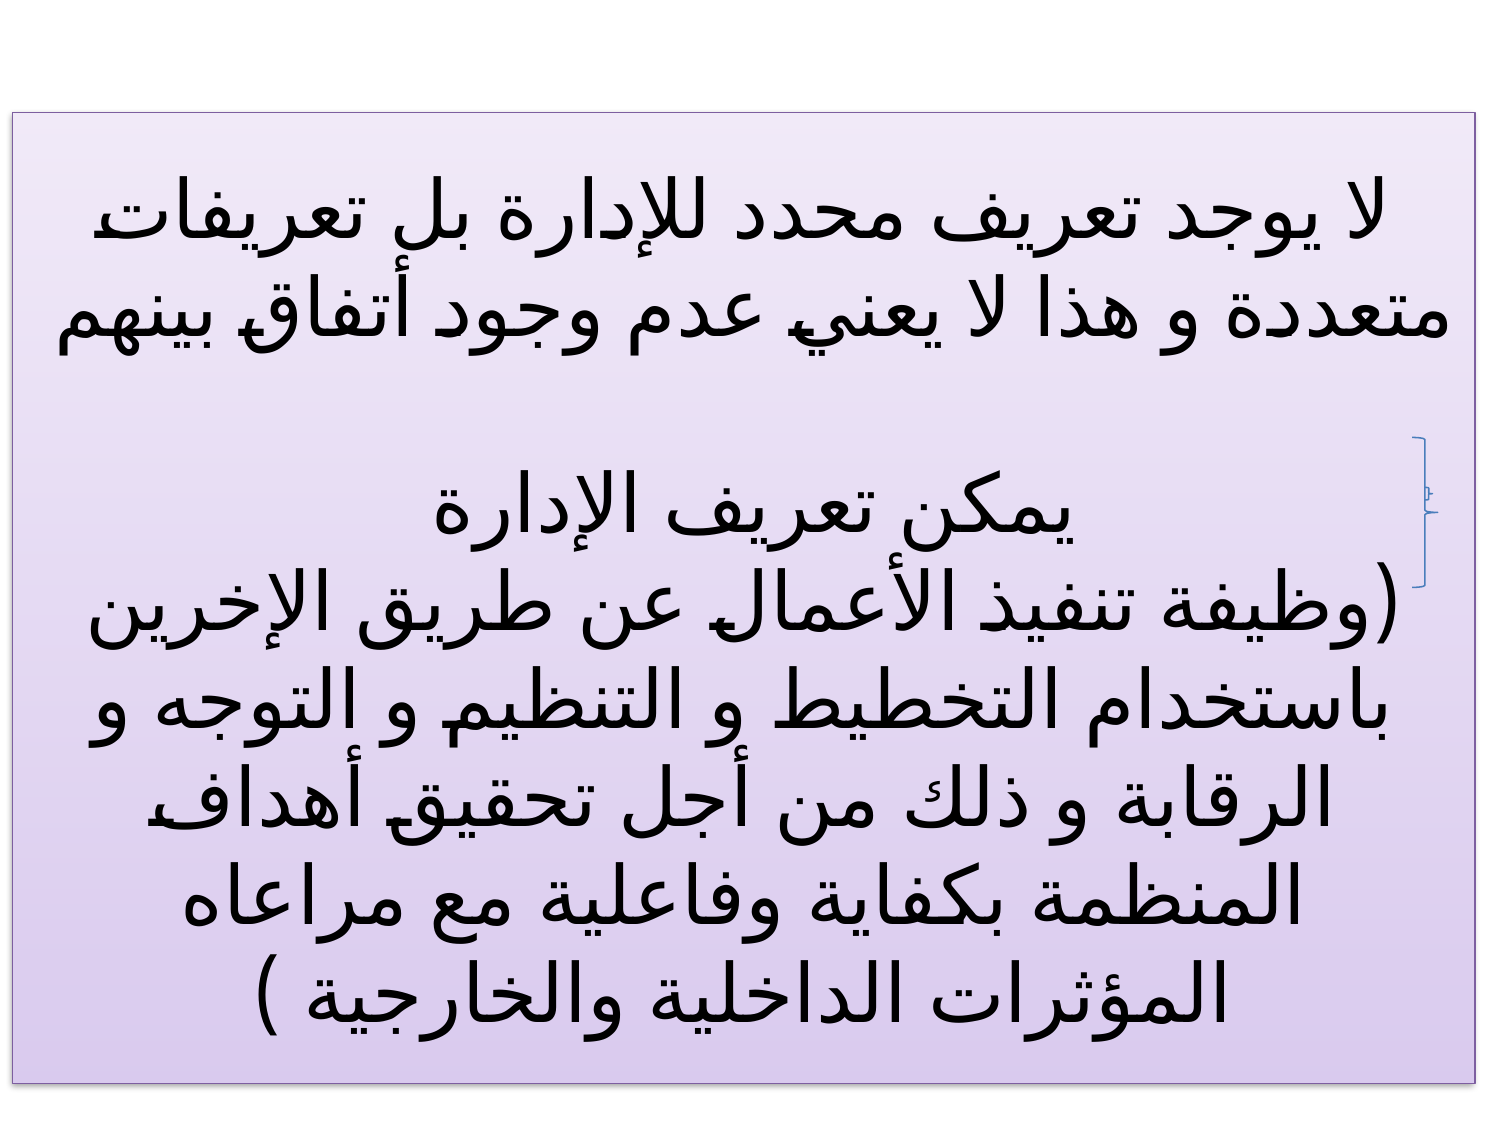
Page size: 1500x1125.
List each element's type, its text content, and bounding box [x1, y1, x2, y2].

text_box [1412, 436, 1439, 589]
text_box [1426, 486, 1434, 501]
title لا يوجد تعريف محدد للإدارة بل تعريفات متعددة و هذا لا يعني عدم وجود أتفاق بينهم يمكن تعريف الإدارة (وظيفة تنفيذ الأعمال عن طريق الإخرين باستخدام التخطيط و التنظيم و التوجه و الرقابة و ذلك من أجل تحقيق أهداف المنظمة بكفاية وفاعلية مع مراعاه المؤثرات الداخلية والخارجية ) [12, 112, 1476, 1084]
